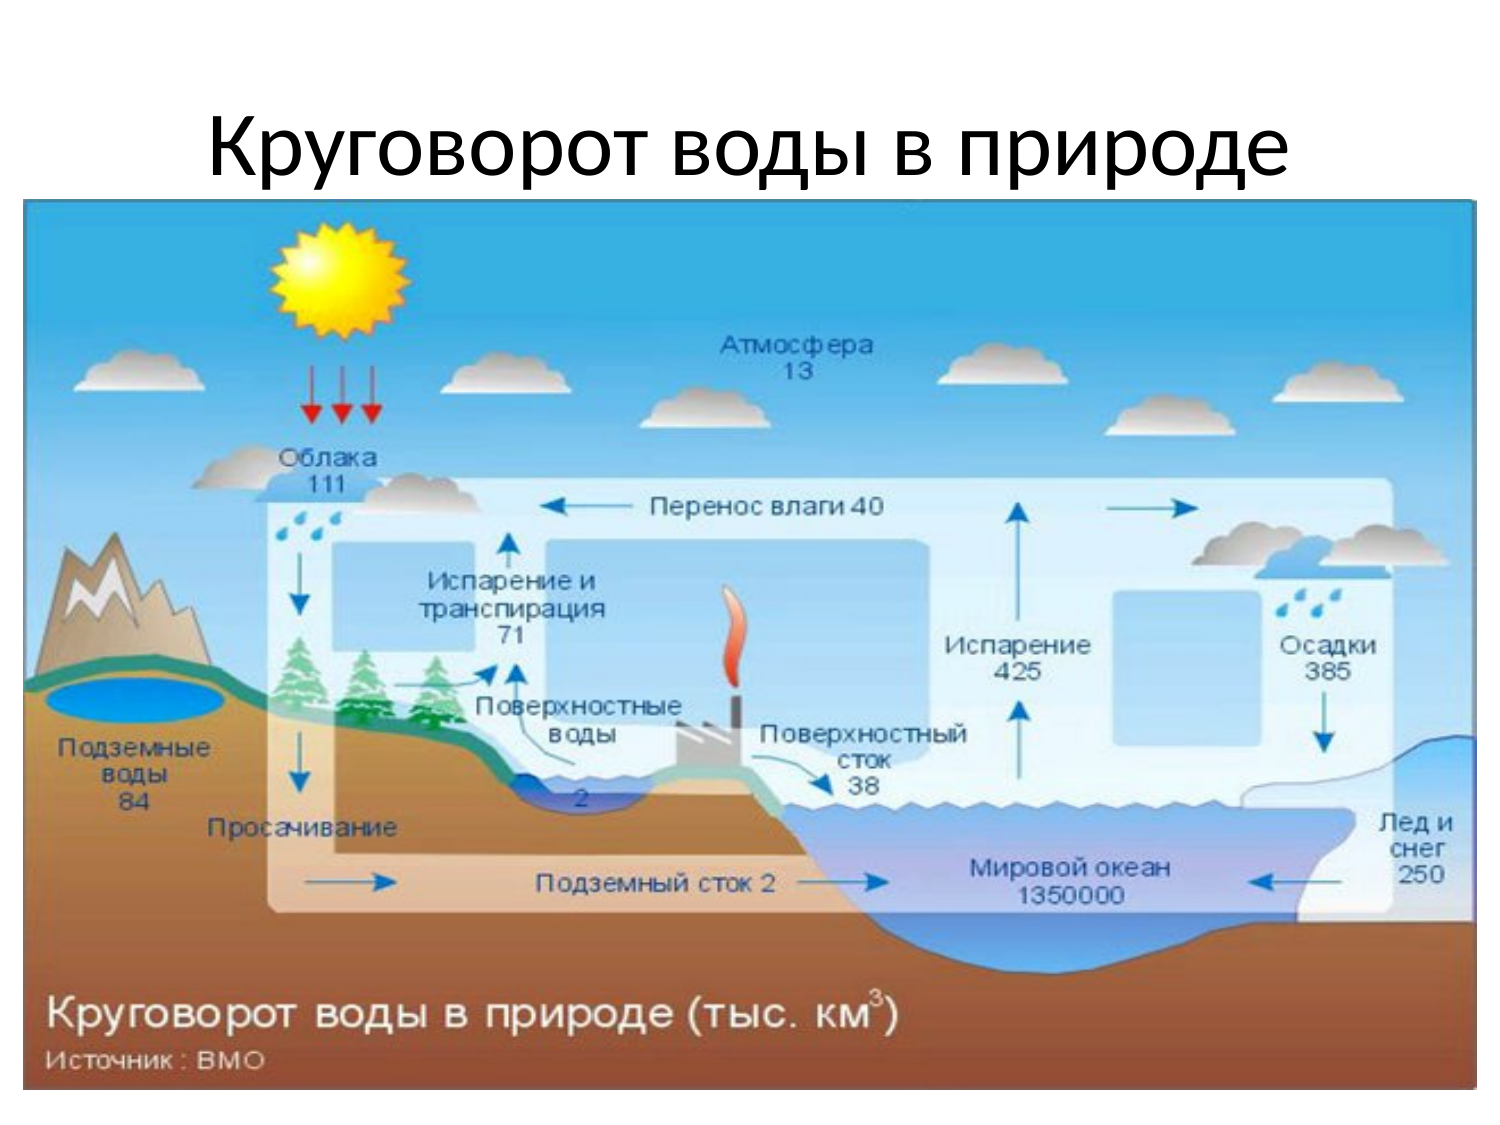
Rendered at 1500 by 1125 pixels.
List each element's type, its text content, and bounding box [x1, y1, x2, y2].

title Круговорот воды в природе [75, 45, 1425, 196]
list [23, 198, 1477, 1091]
